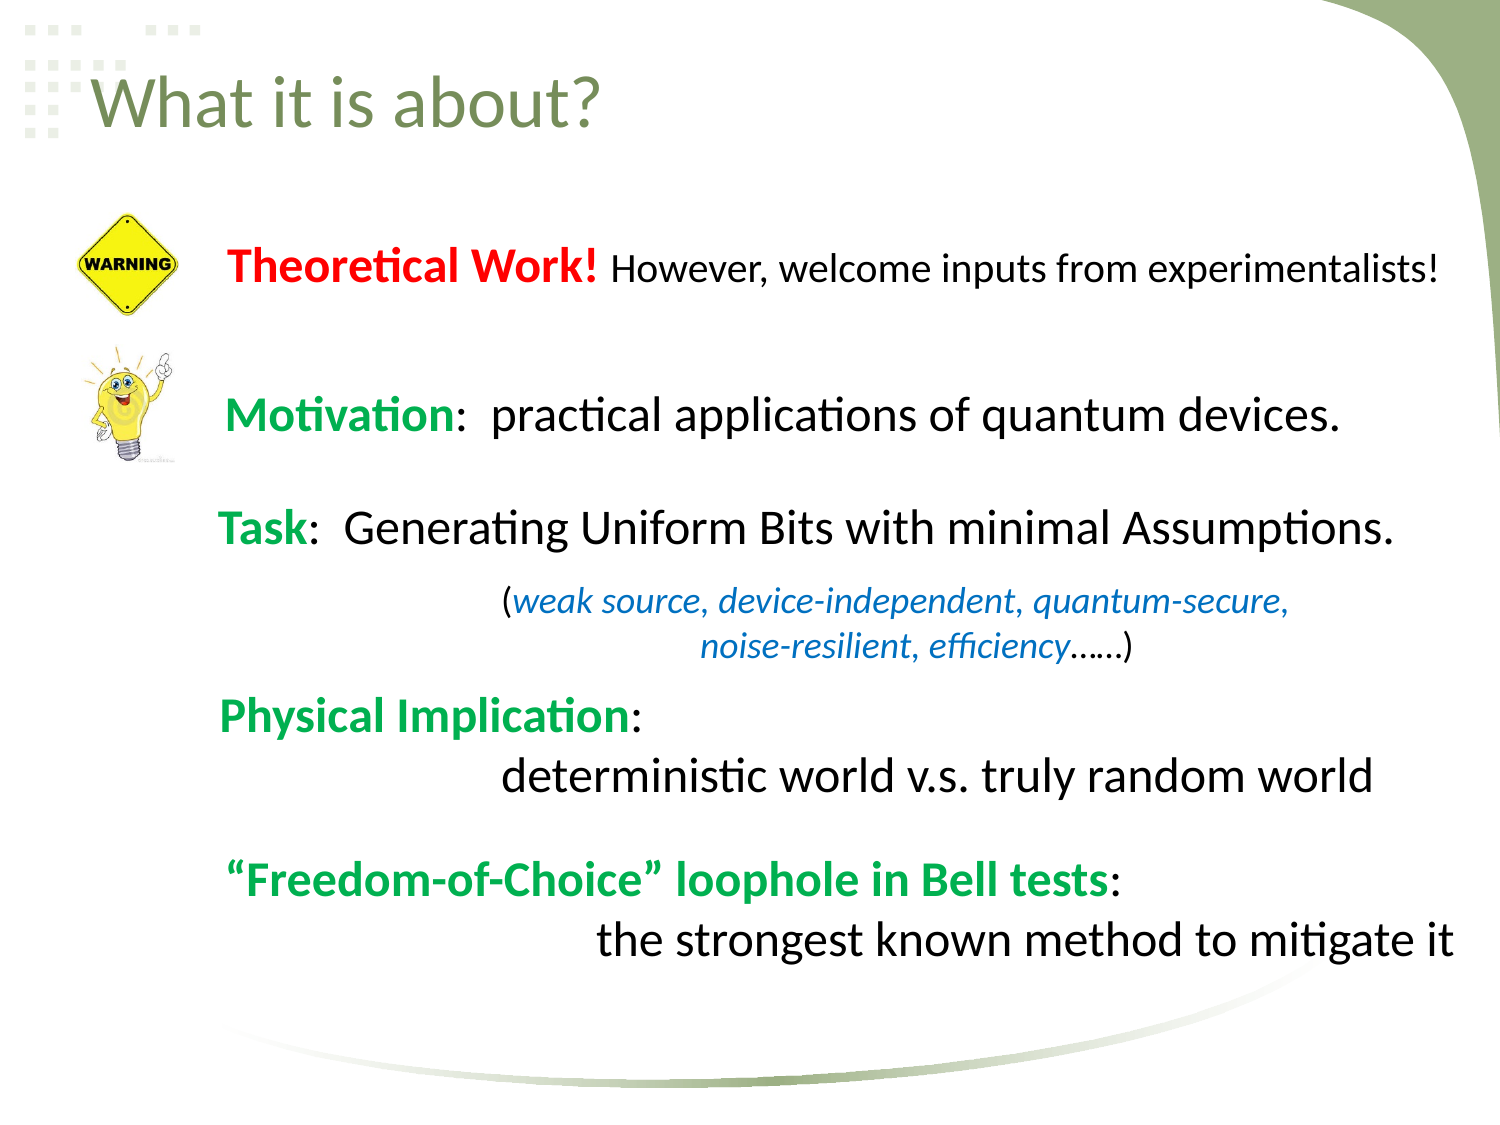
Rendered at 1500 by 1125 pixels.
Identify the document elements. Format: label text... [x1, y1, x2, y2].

text_box “Freedom-of-Choice” loophole in Bell tests: the strongest known method to mitigate it [210, 838, 1470, 974]
text_box Motivation: practical applications of quantum devices. [209, 374, 1357, 449]
picture [81, 344, 176, 463]
text_box Physical Implication: deterministic world v.s. truly random world [204, 674, 1390, 810]
picture [74, 212, 179, 317]
text_box (weak source, device-independent, quantum-secure, noise-resilient, efficiency……) [486, 568, 1314, 674]
title What it is about? [75, 45, 1425, 150]
text_box Task: Generating Uniform Bits with minimal Assumptions. [203, 486, 1411, 562]
text_box Theoretical Work! However, welcome inputs from experimentalists! [212, 224, 1456, 300]
